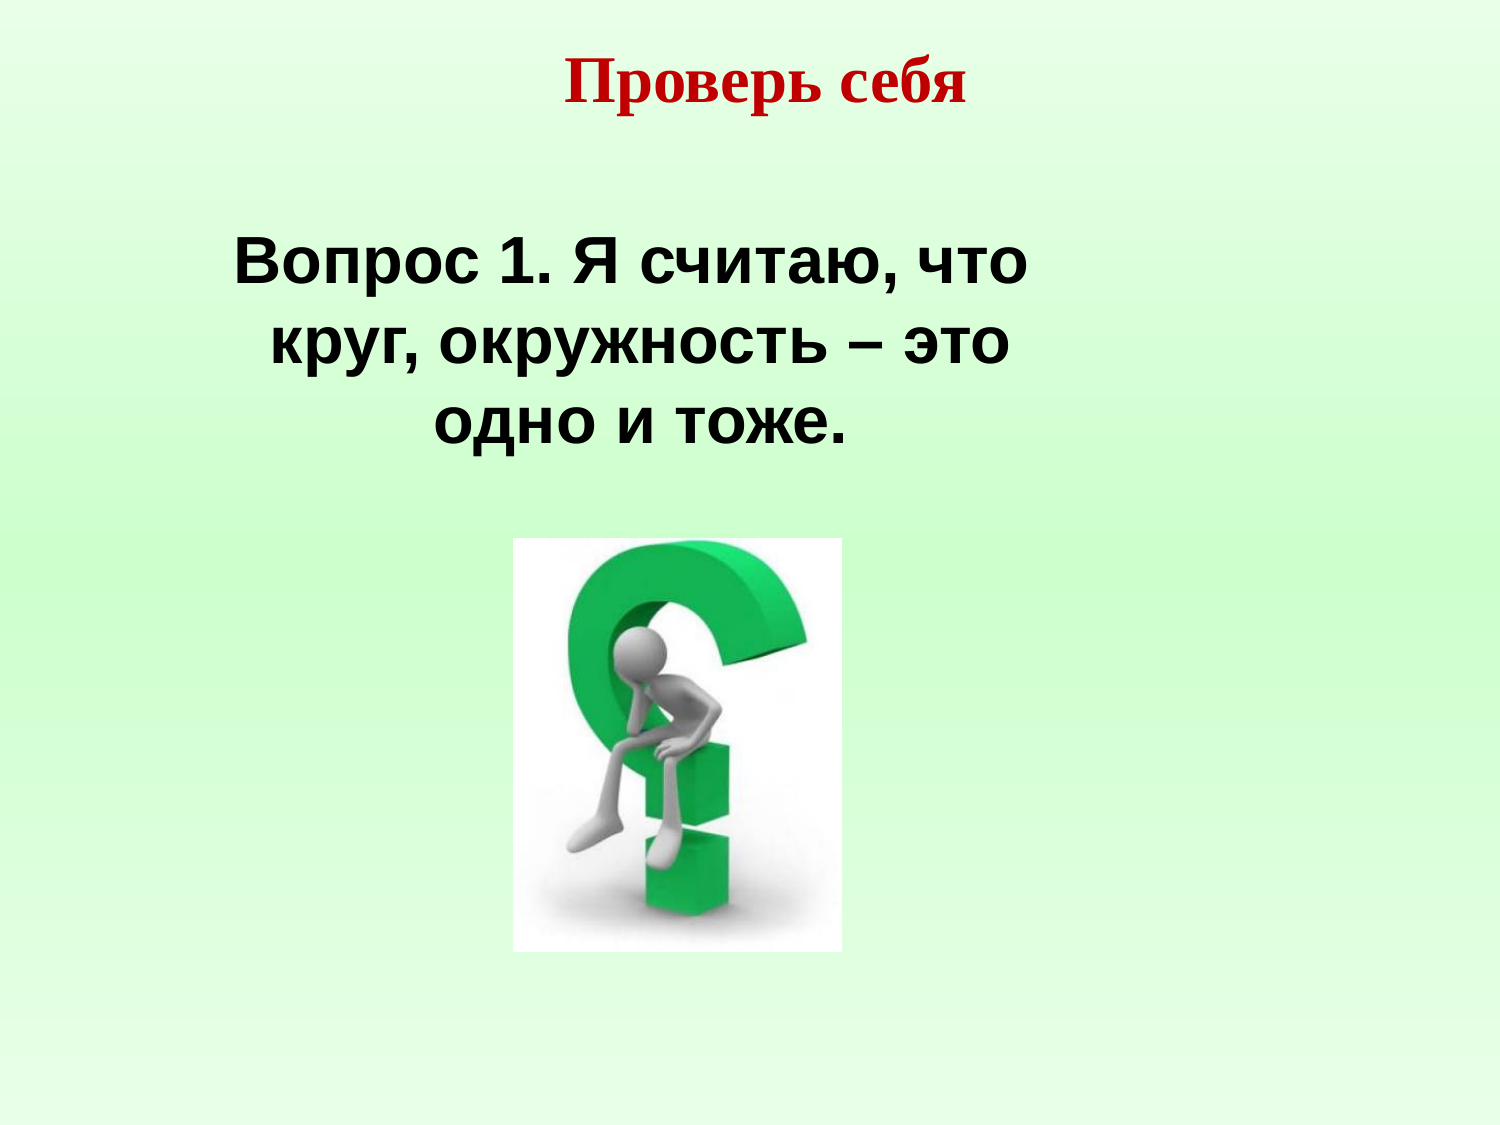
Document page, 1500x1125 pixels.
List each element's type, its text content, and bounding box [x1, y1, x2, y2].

title Вопрос 1. Я считаю, что круг, окружность – это одно и тоже. [218, 148, 1064, 465]
picture [513, 538, 843, 952]
text_box Проверь себя [549, 28, 1000, 124]
